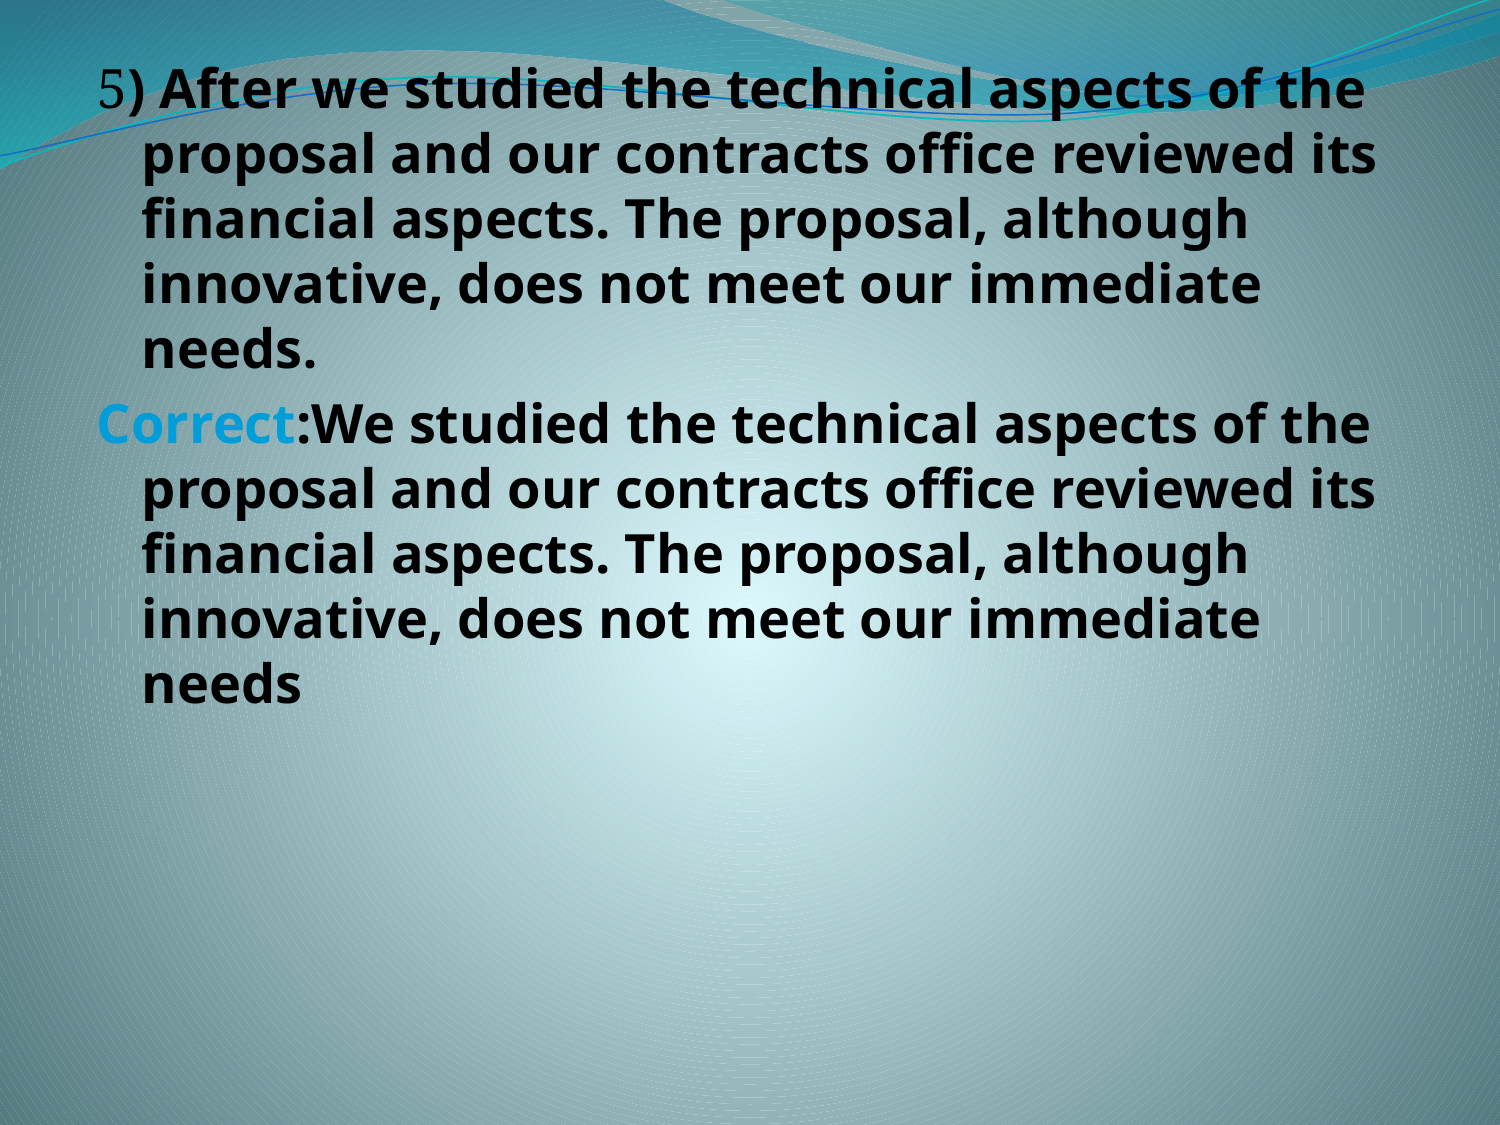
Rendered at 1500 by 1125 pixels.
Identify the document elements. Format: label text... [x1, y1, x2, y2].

list 5) After we studied the technical aspects of the proposal and our contracts office reviewed its financial aspects. The proposal, although innovative, does not meet our immediate needs. Correct:We studied the technical aspects of the proposal and our contracts office reviewed its financial aspects. The proposal, although innovative, does not meet our immediate needs [82, 46, 1432, 1005]
